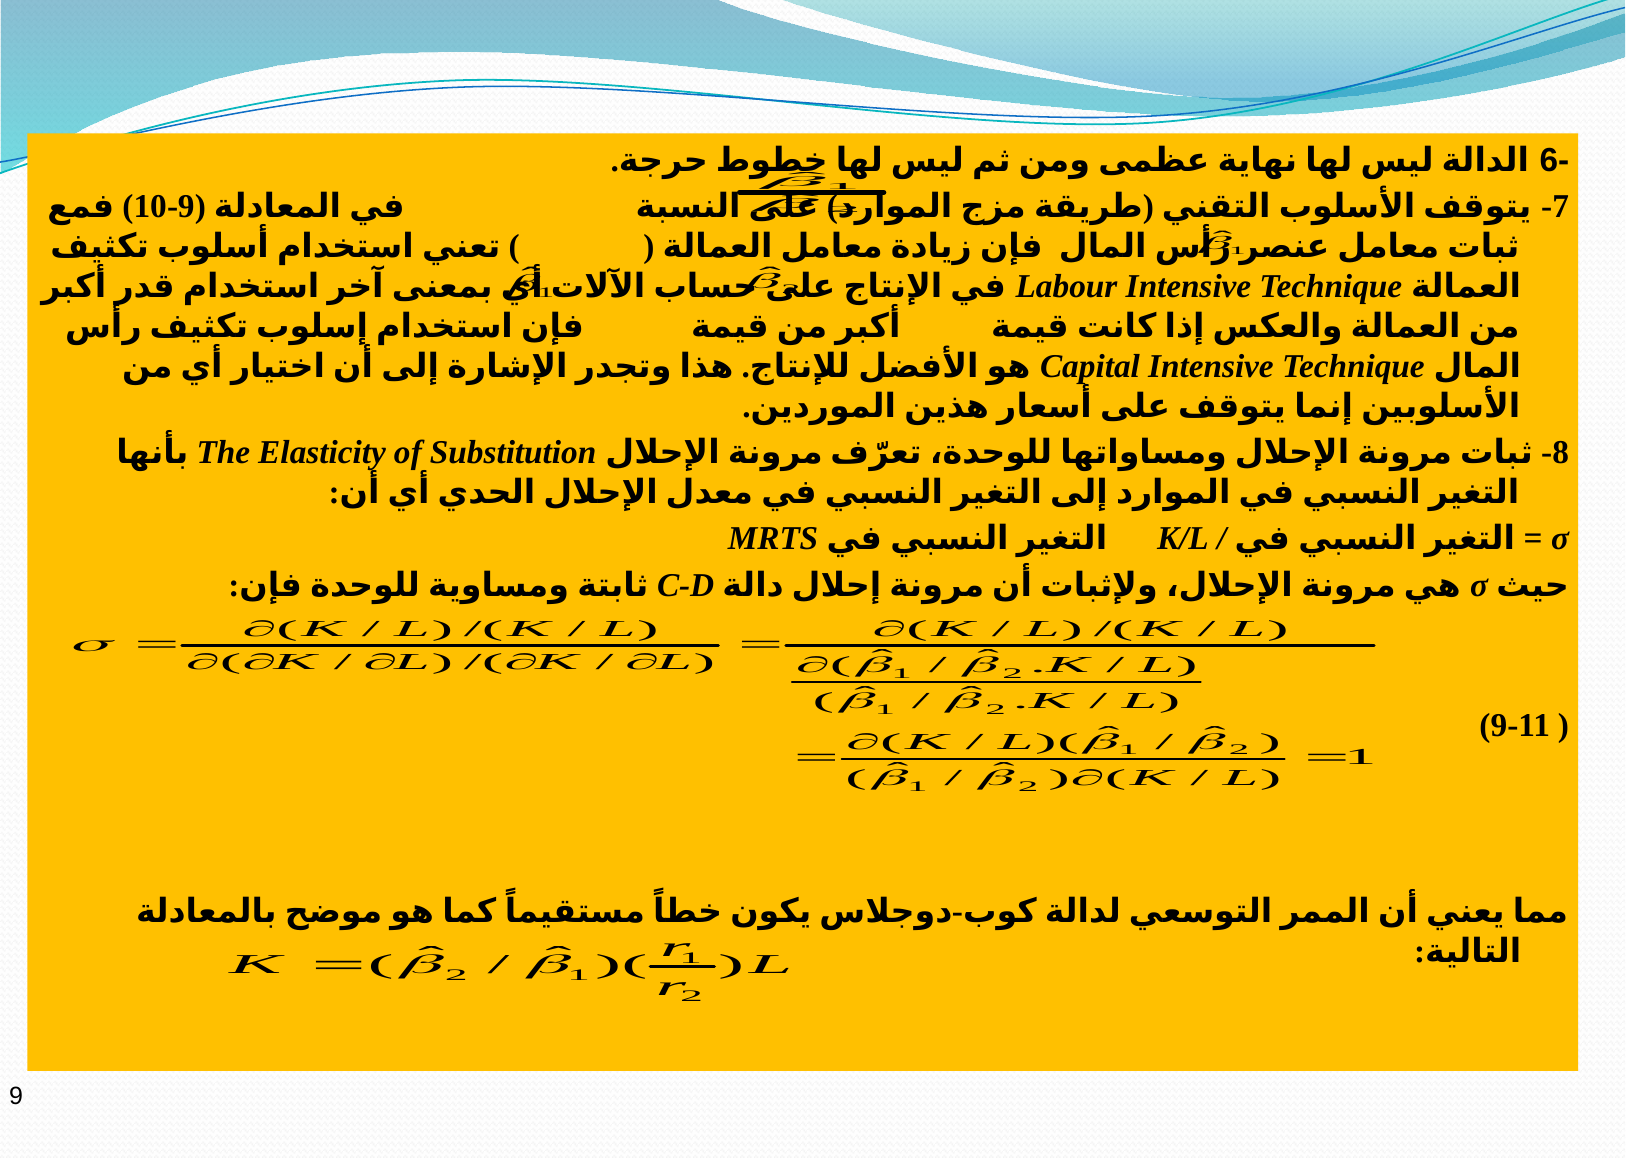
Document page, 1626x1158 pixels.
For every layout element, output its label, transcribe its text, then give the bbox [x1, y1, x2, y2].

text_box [1180, 228, 1275, 275]
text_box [55, 614, 1393, 807]
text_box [1187, 226, 1270, 263]
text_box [711, 169, 914, 227]
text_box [214, 930, 810, 1008]
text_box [730, 262, 813, 298]
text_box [495, 262, 579, 309]
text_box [488, 263, 585, 320]
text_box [718, 168, 907, 216]
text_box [723, 263, 819, 309]
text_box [62, 613, 1388, 796]
text_box 9 [0, 1074, 390, 1158]
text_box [207, 931, 816, 1021]
list -6 الدالة ليس لها نهاية عظمى ومن ثم ليس لها خطوط حرجة. 7- يتوقف الأسلوب التقني (طريقة مزج الموارد) على النسبة في المعادلة (9-10) فمع ثبات معامل عنصر رأس المال فإن زيادة معامل العمالة ( ) تعني استخدام أسلوب تكثيف العمالة Labour Intensive Technique في الإنتاج على حساب الآلات أي بمعنى آخر استخدام قدر أكبر من العمالة والعكس إذا كانت قيمة أكبر من قيمة فإن استخدام إسلوب تكثيف رأس المال Capital Intensive Technique هو الأفضل للإنتاج. هذا وتجدر الإشارة إلى أن اختيار أي من الأسلوبين إنما يتوقف على أسعار هذين الموردين. 8- ثبات مرونة الإحلال ومساواتها للوحدة، تعرّف مرونة الإحلال The Elasticity of Substitution بأنها التغير النسبي في الموارد إلى التغير النسبي في معدل الإحلال الحدي أي أن: σ = التغير النسبي في / K/L التغير النسبي في MRTS حيث σ هي مرونة الإحلال، ولإثبات أن مرونة إحلال دالة C-D ثابتة ومساوية للوحدة فإن: ( 9-11) مما يعني أن الممر التوسعي لدالة كوب-دوجلاس يكون خطاً مستقيماً كما هو موضح بالمعادلة التالية: [27, 133, 1579, 1071]
